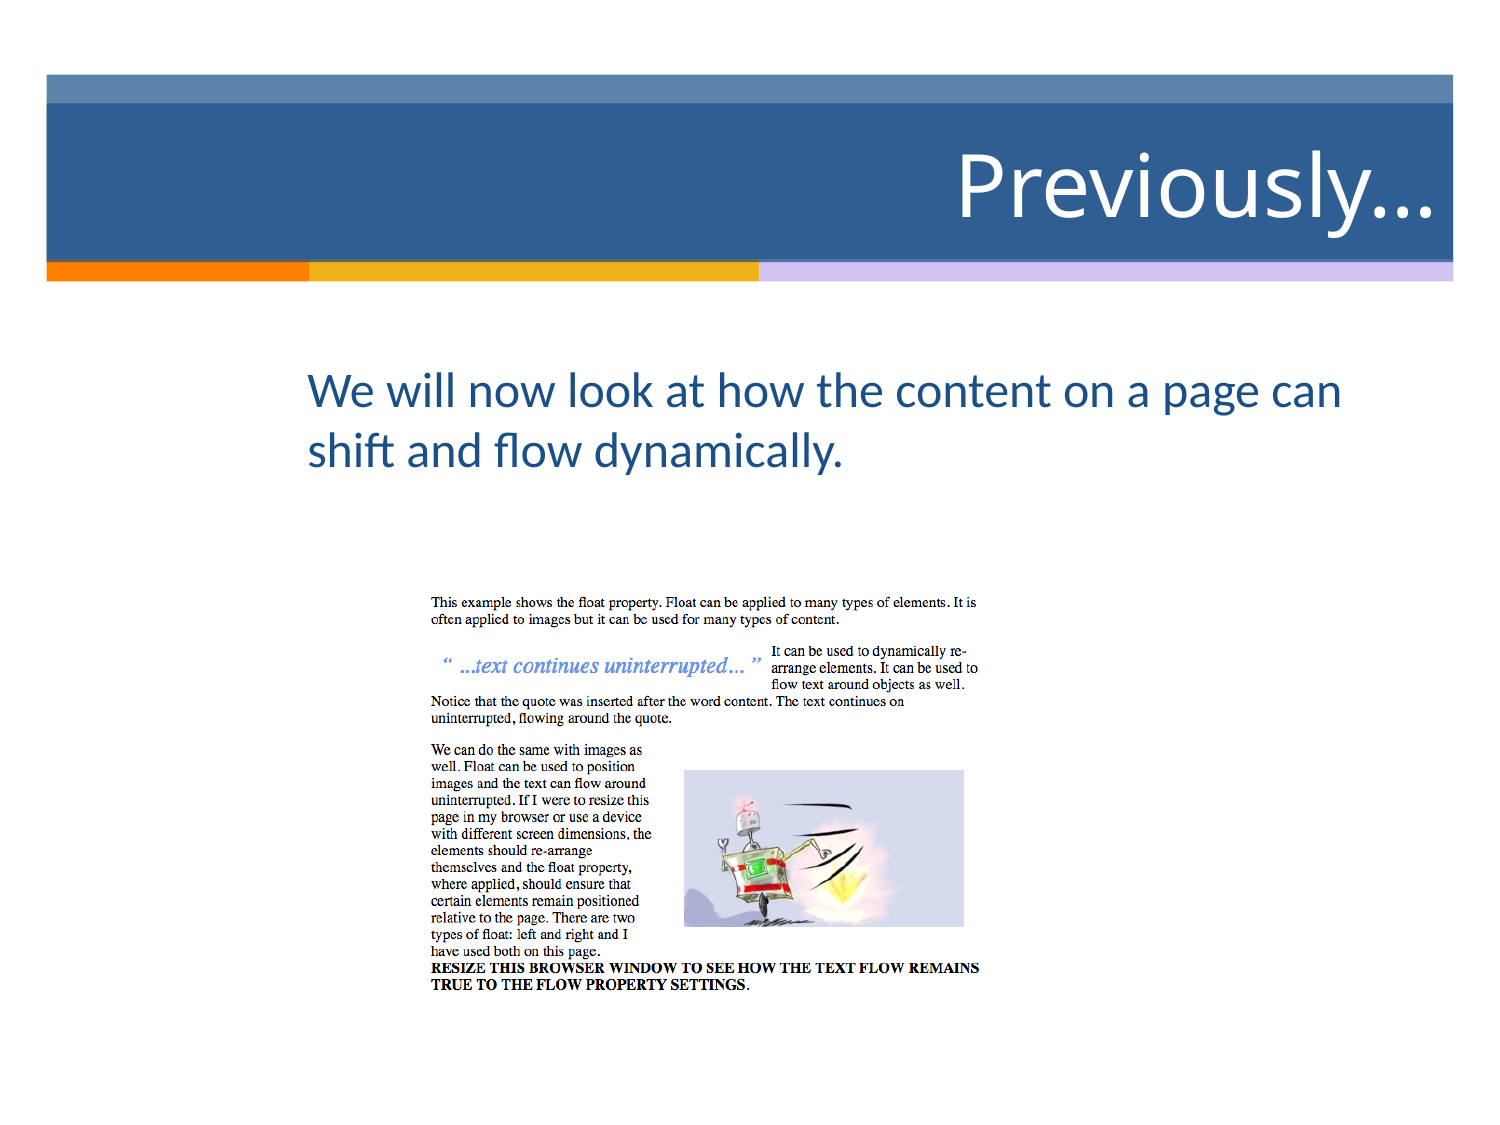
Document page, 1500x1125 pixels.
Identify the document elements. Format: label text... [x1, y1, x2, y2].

title Previously… [46, 103, 1454, 263]
list We will now look at how the content on a page can shift and flow dynamically. [292, 350, 1454, 1005]
picture [423, 583, 996, 1006]
